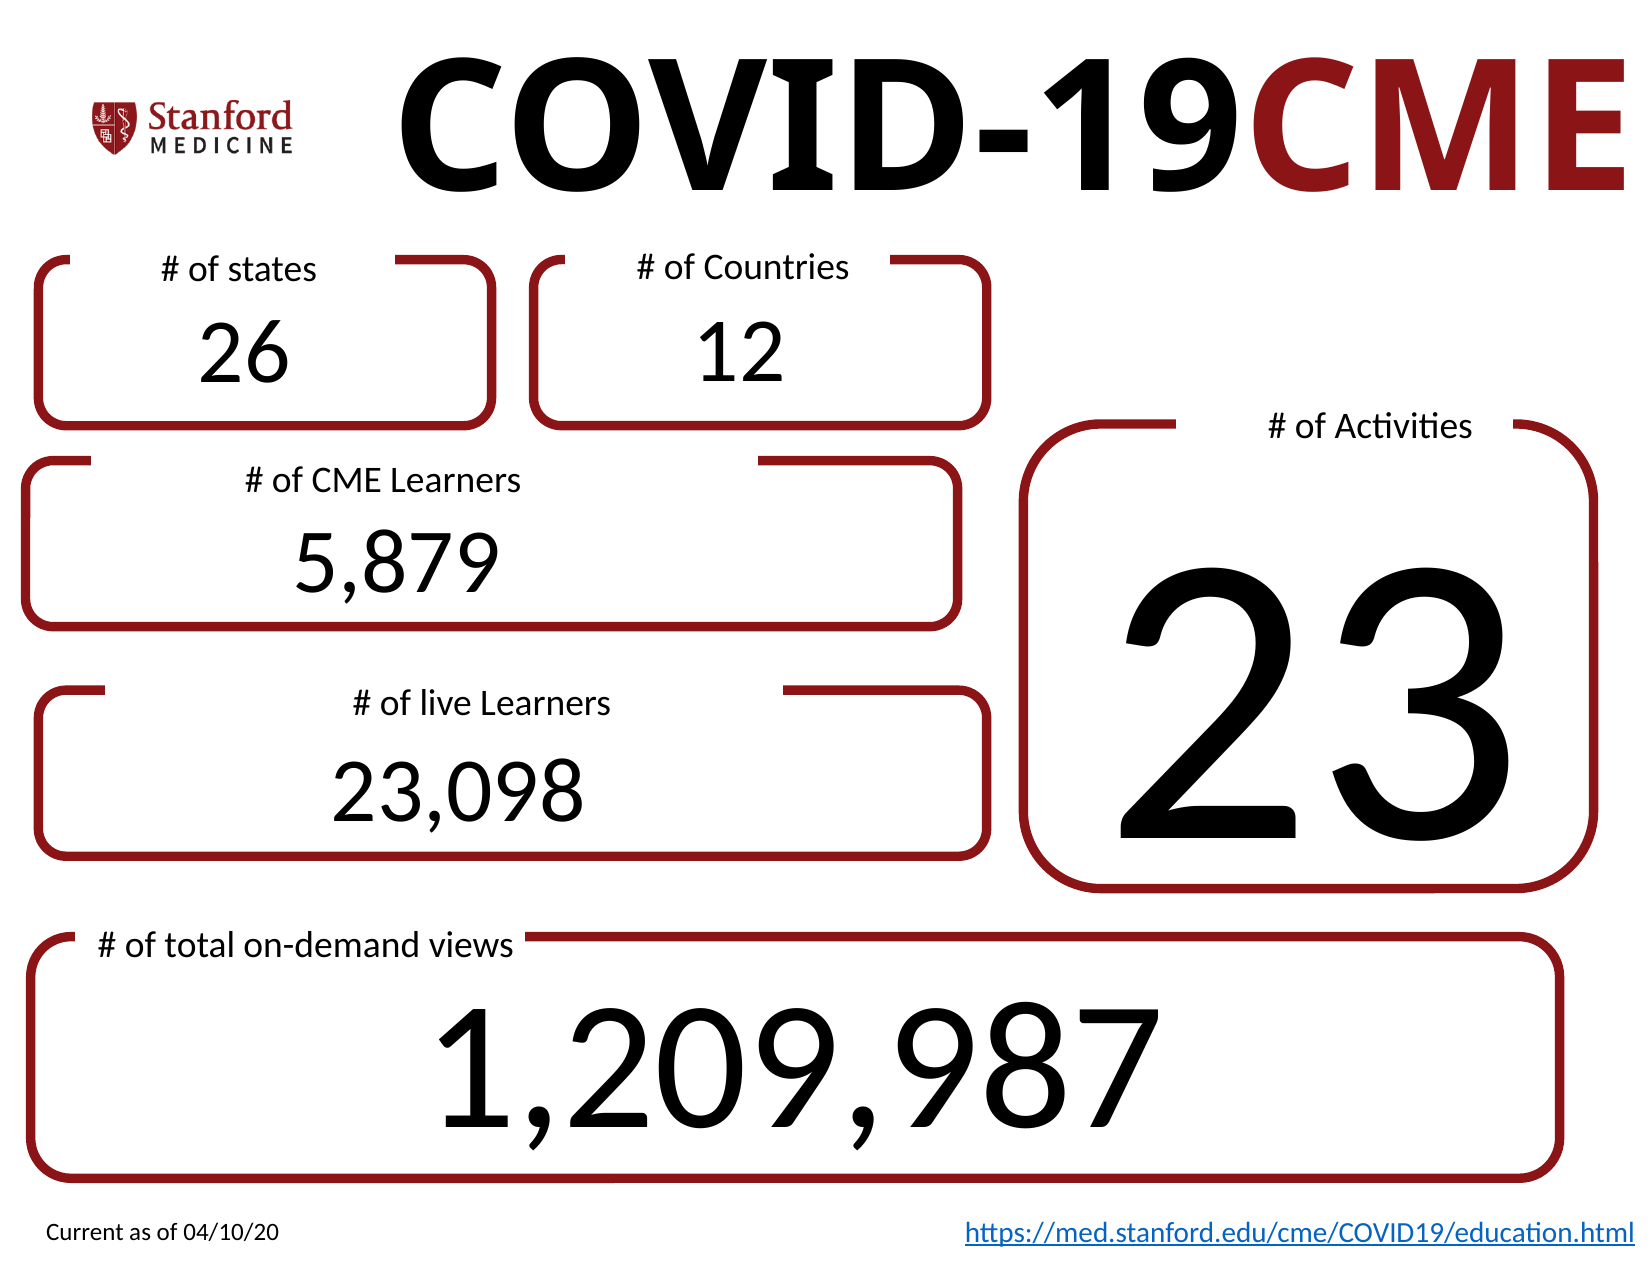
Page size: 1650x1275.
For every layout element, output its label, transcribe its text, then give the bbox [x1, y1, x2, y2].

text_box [1023, 315, 1594, 934]
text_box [38, 652, 987, 857]
text_box # of total on-demand views [83, 912, 530, 972]
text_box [533, 222, 987, 426]
text_box Current as of 04/10/20 [31, 1208, 295, 1254]
text_box COVID-19CME [0, 0, 1650, 235]
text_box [25, 423, 958, 627]
text_box [75, 888, 525, 990]
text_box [38, 222, 492, 426]
text_box https://med.stanford.edu/cme/COVID19/education.html [0, 1205, 1650, 1256]
text_box 1,209,987 [409, 936, 1182, 1172]
picture [51, 85, 345, 168]
text_box [29, 935, 1561, 1180]
